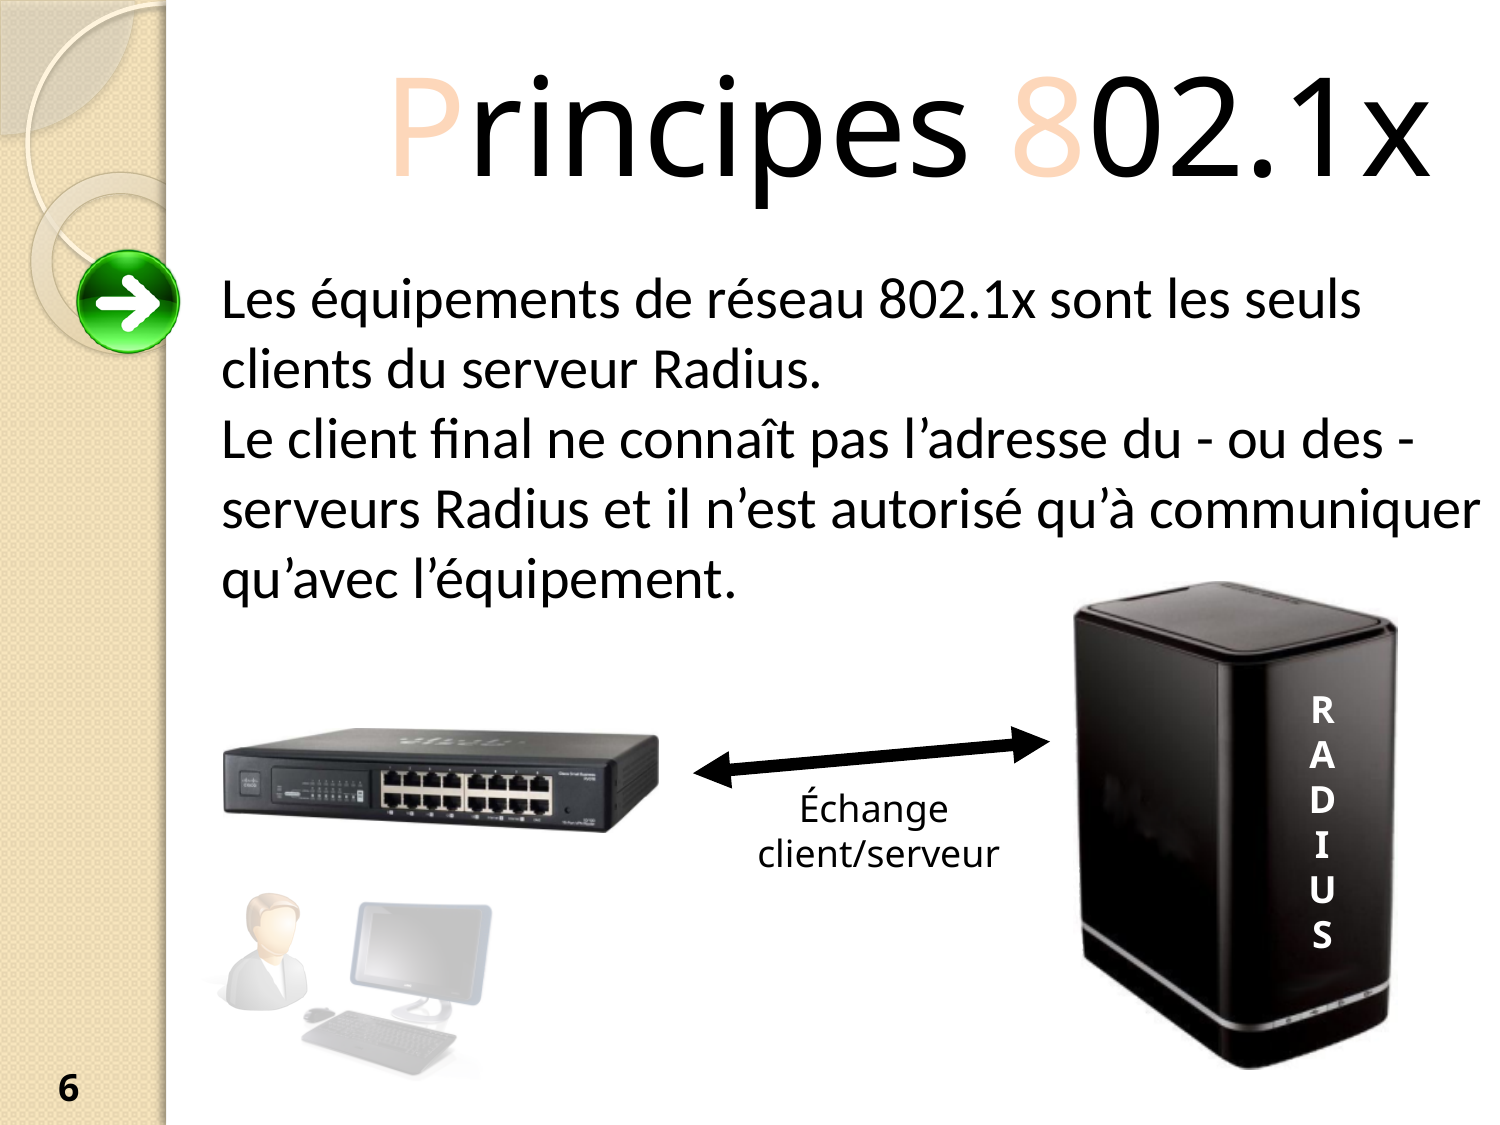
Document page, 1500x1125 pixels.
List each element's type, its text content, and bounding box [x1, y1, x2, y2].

picture [1072, 581, 1398, 1071]
text_box Échange client/serveur [742, 784, 1016, 883]
text_box Principes 802.1x [368, 31, 1449, 212]
text_box Les équipements de réseau 802.1x sont les seuls clients du serveur Radius. Le client final ne connaît pas l’adresse du - ou des - serveurs Radius et il n’est autorisé qu’à communiquer qu’avec l’équipement. [206, 253, 1498, 668]
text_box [692, 741, 1051, 774]
picture [223, 728, 659, 833]
text_box [187, 863, 570, 1104]
picture [73, 247, 182, 355]
picture [199, 891, 498, 1087]
